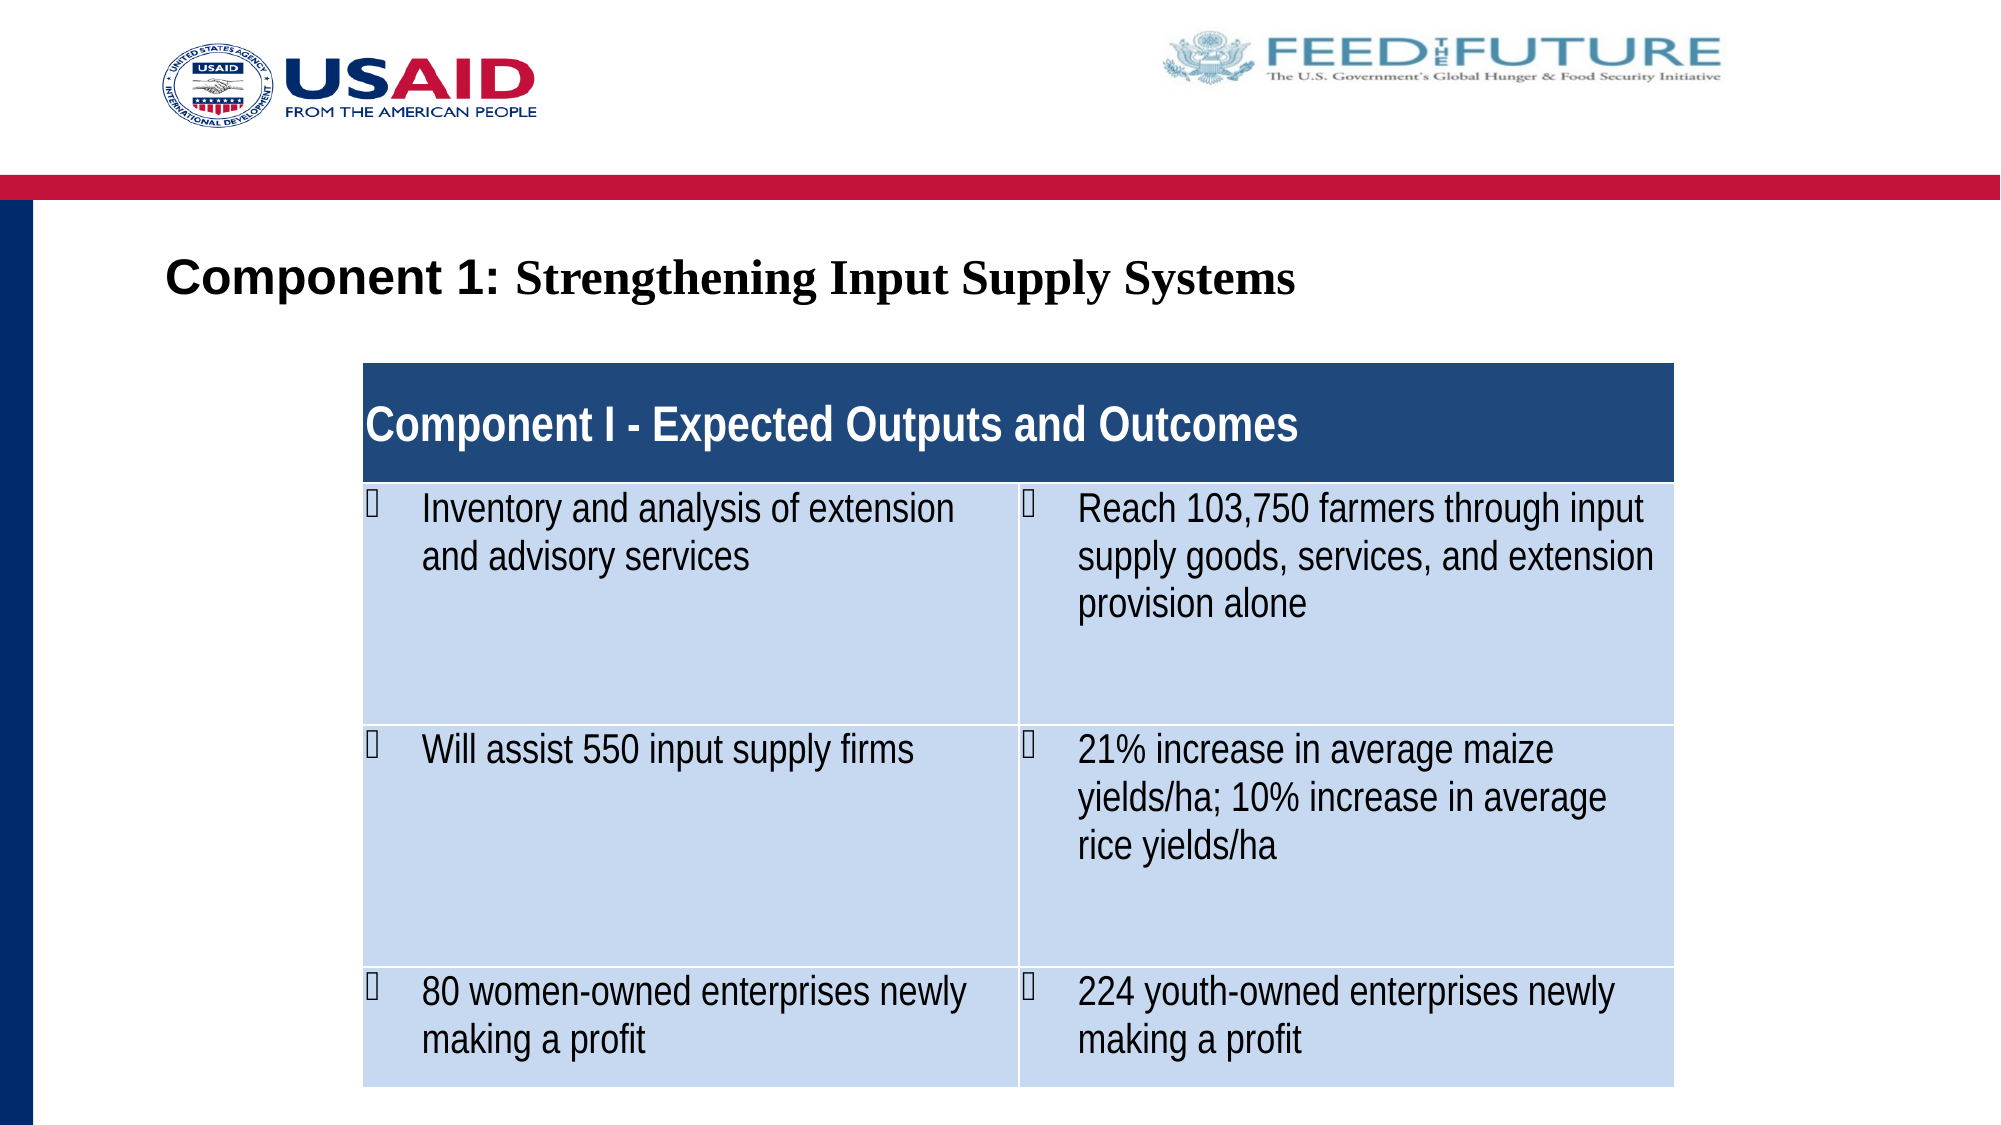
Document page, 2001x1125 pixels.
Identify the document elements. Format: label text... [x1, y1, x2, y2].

table_cell Reach 103,750 farmers through input supply goods, services, and extension provision alone [1020, 484, 1674, 724]
picture [107, 17, 590, 158]
picture [1116, 11, 1837, 152]
table_header Component I - Expected Outputs and Outcomes [363, 363, 1674, 482]
table_cell 80 women-owned enterprises newly making a profit [363, 968, 1018, 1087]
table_cell Inventory and analysis of extension and advisory services [363, 484, 1018, 724]
table_cell Will assist 550 input supply firms [363, 726, 1018, 966]
table_cell 21% increase in average maize yields/ha; 10% increase in average rice yields/ha [1020, 726, 1674, 966]
table_cell 224 youth-owned enterprises newly making a profit [1020, 968, 1674, 1087]
title Component 1: Strengthening Input Supply Systems [150, 237, 1850, 338]
